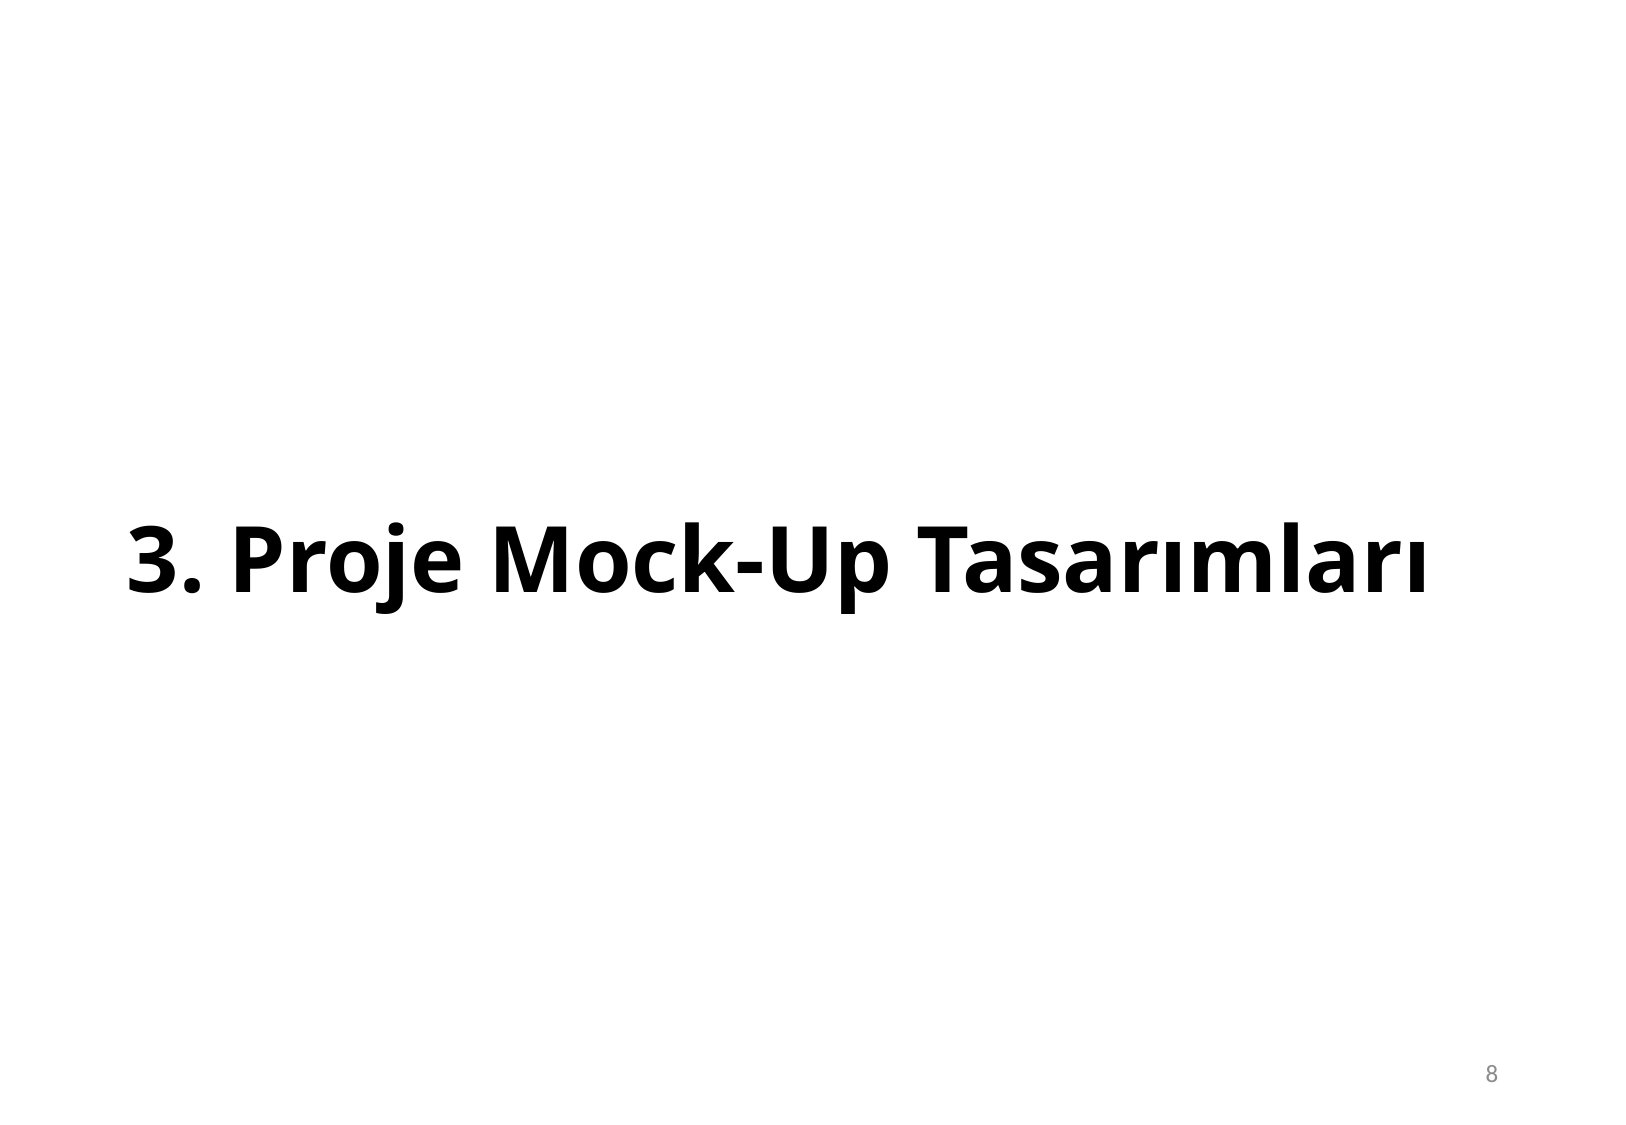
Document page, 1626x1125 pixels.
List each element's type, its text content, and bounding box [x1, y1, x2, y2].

title 3. Proje Mock-Up Tasarımları [111, 223, 1514, 902]
slide_number 8 [1147, 1042, 1514, 1103]
